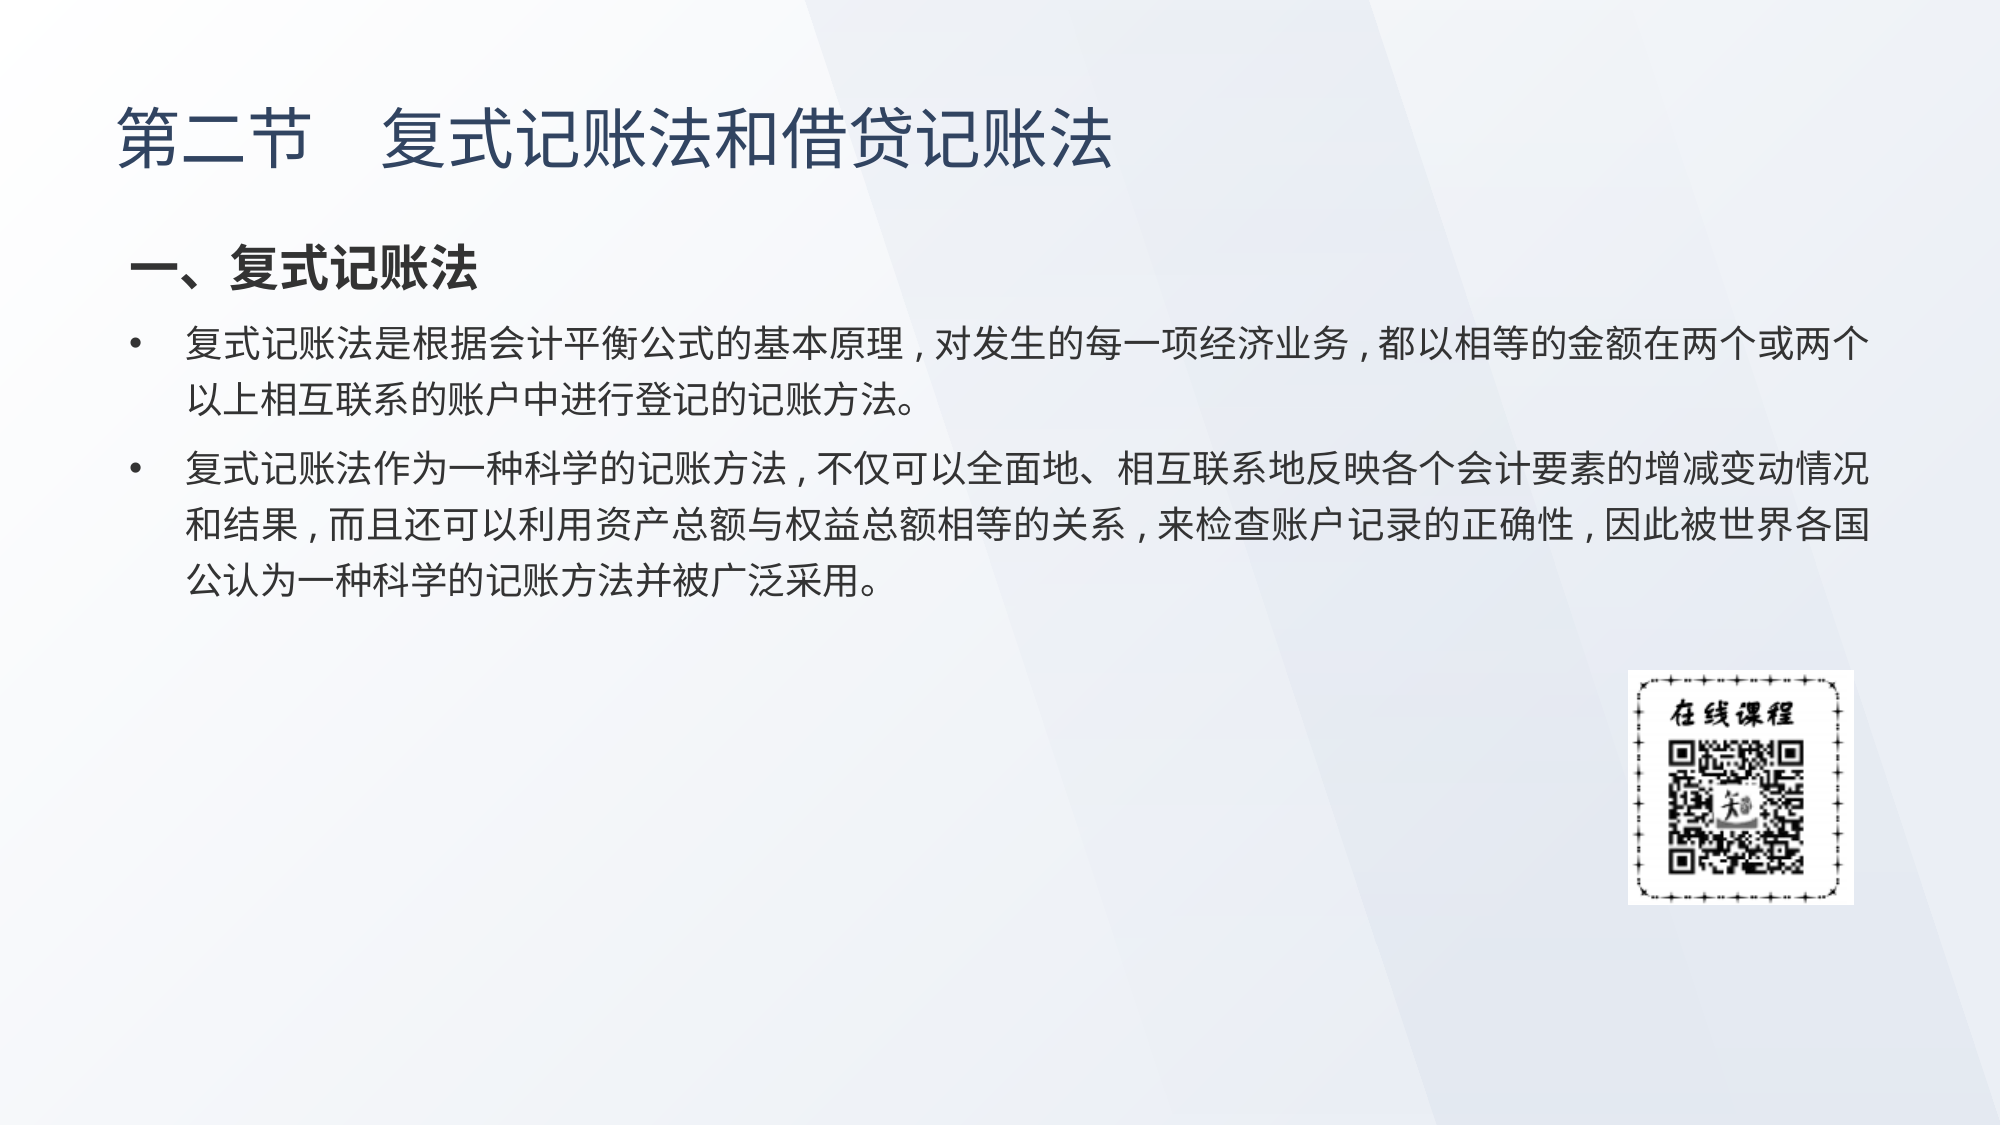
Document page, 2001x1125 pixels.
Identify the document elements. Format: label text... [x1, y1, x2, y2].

title 第二节 复式记账法和借贷记账法 [114, 59, 1886, 178]
text_box 一、复式记账法 复式记账法是根据会计平衡公式的基本原理,对发生的每一项经济业务,都以相等的金额在两个或两个以上相互联系的账户中进行登记的记账方法。 复式记账法作为一种科学的记账方法,不仅可以全面地、相互联系地反映各个会计要素的增减变动情况和结果,而且还可以利用资产总额与权益总额相等的关系,来检查账户记录的正确性,因此被世界各国公认为一种科学的记账方法并被广泛采用。 [114, 213, 1886, 1013]
picture [1628, 670, 1854, 905]
